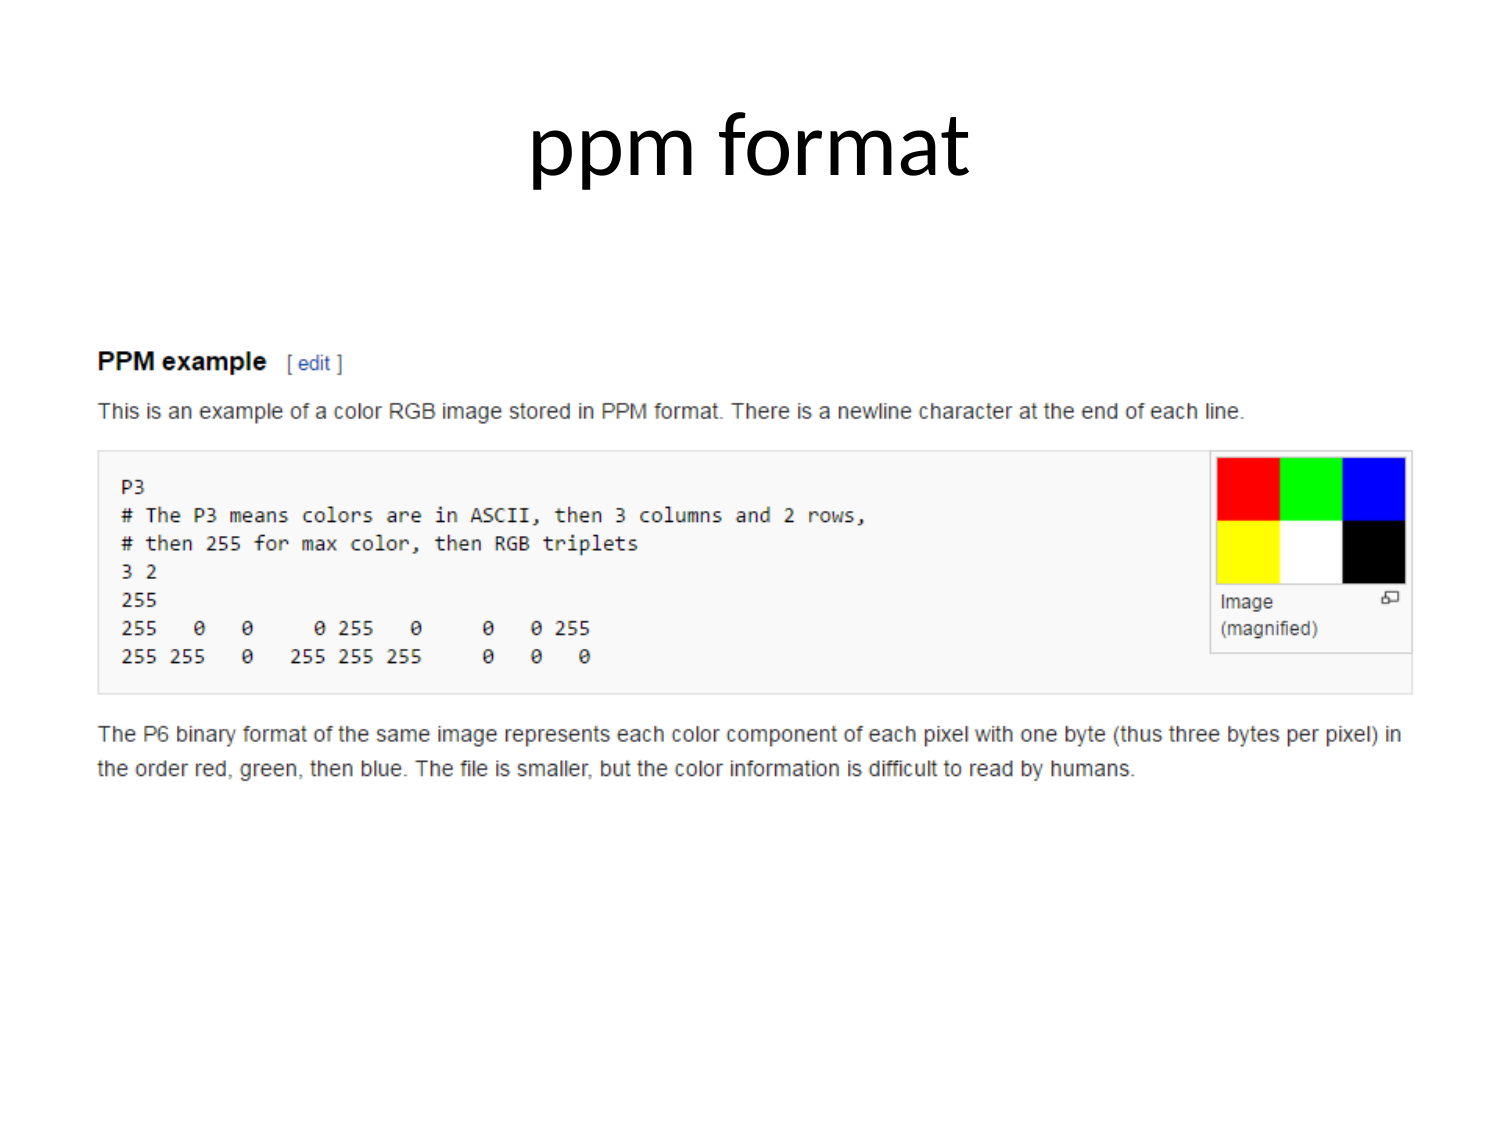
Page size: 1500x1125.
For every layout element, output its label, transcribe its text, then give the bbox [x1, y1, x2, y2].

title ppm format [75, 45, 1425, 233]
picture [79, 336, 1421, 789]
